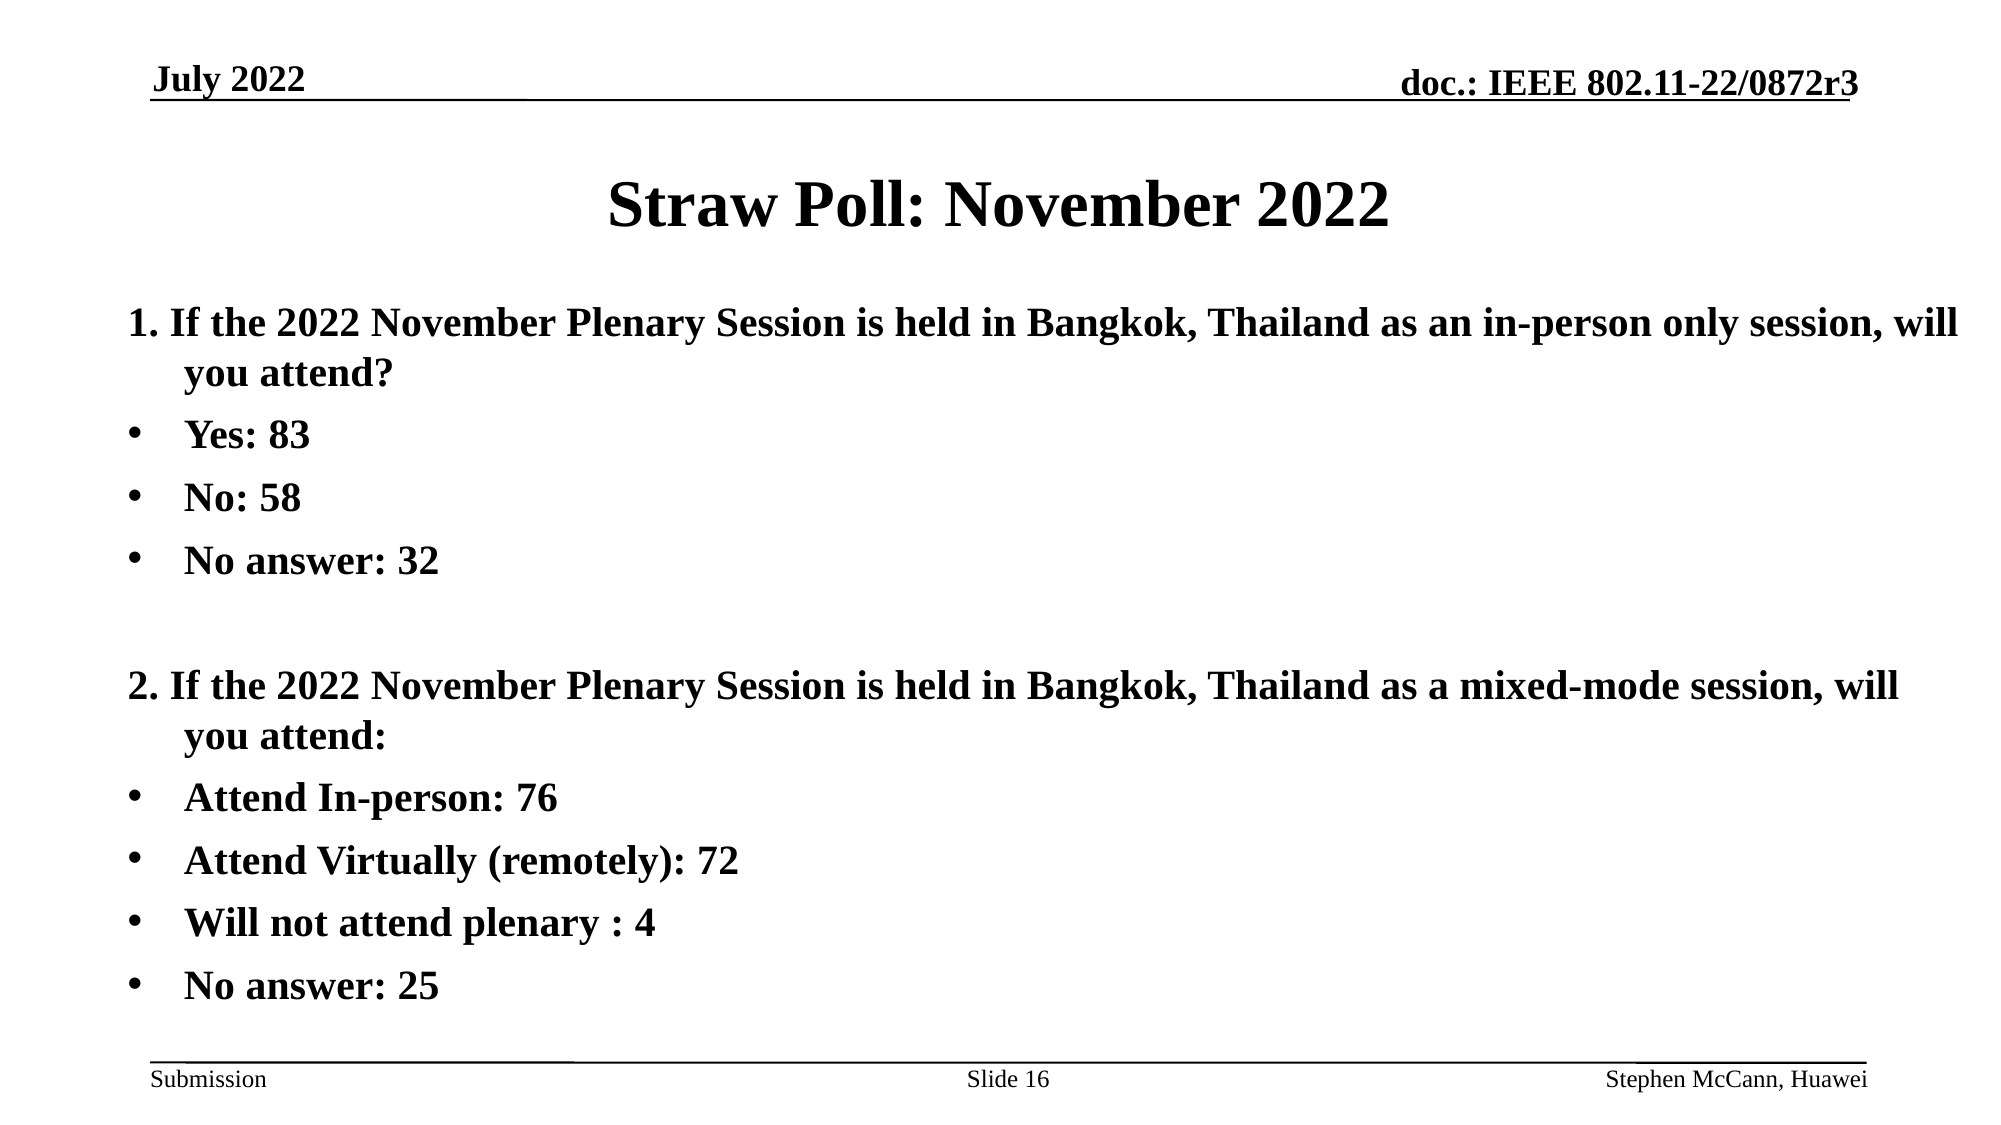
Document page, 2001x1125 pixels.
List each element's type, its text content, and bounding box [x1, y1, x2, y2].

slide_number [152, 54, 563, 100]
footer Stephen McCann, Huawei [1171, 1061, 1869, 1093]
title Straw Poll: November 2022 [149, 112, 1850, 286]
slide_number Slide 16 [950, 1061, 1067, 1123]
list 1. If the 2022 November Plenary Session is held in Bangkok, Thailand as an in-person only session, will you attend? Yes: 83 No: 58 No answer: 32 2. If the 2022 November Plenary Session is held in Bangkok, Thailand as a mixed-mode session, will you attend: Attend In-person: 76 Attend Virtually (remotely): 72 Will not attend plenary : 4 No answer: 25 [112, 286, 1976, 1025]
